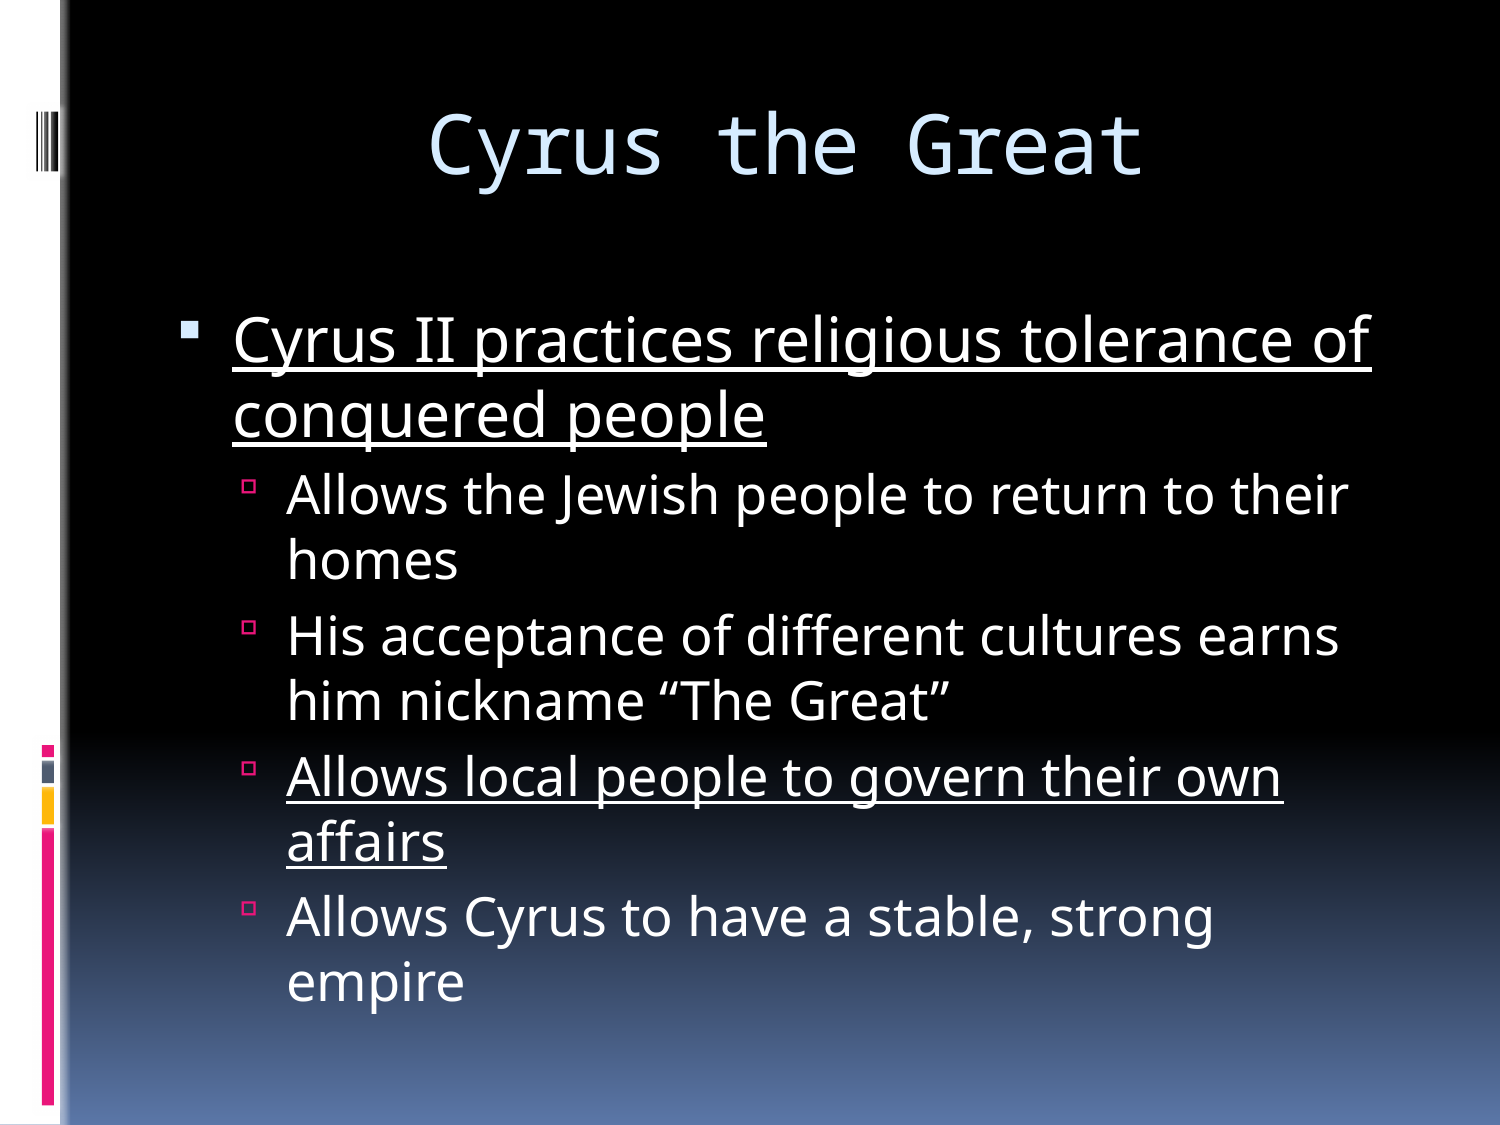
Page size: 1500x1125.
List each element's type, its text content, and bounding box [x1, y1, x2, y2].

list Cyrus II practices religious tolerance of conquered people Allows the Jewish people to return to their homes His acceptance of different cultures earns him nickname “The Great” Allows local people to govern their own affairs Allows Cyrus to have a stable, strong empire [150, 292, 1425, 1043]
title Cyrus the Great [150, 83, 1425, 234]
